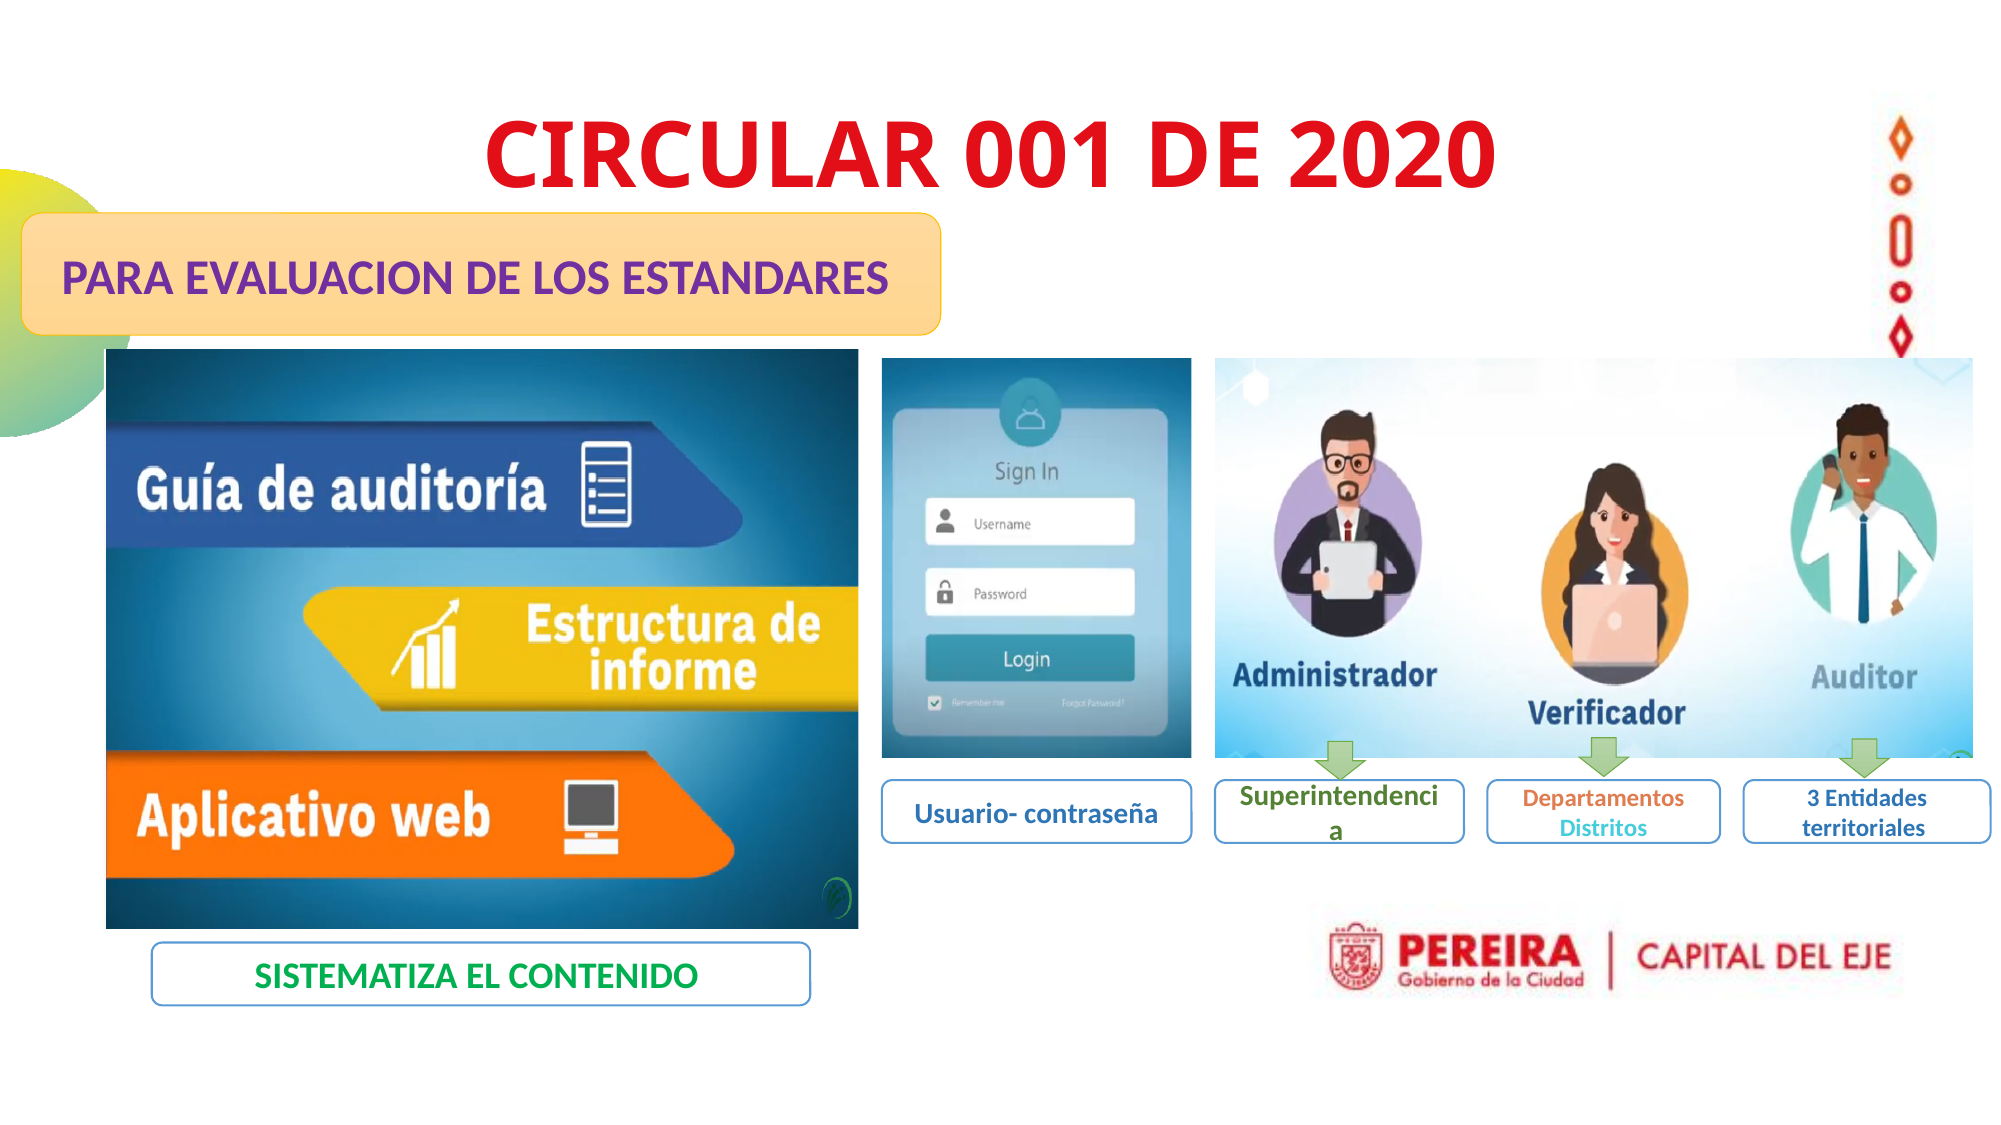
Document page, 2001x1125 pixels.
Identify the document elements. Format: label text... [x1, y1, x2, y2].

text_box [1838, 758, 1891, 779]
text_box SISTEMATIZA EL CONTENIDO [150, 941, 812, 1007]
text_box 3 Entidades territoriales [1742, 779, 1992, 844]
text_box PARA EVALUACION DE LOS ESTANDARES [136, 212, 942, 336]
text_box Departamentos Distritos [1486, 779, 1722, 844]
text_box CIRCULAR 001 DE 2020 [135, 88, 1846, 214]
text_box [1579, 758, 1629, 778]
picture [0, 0, 2001, 1125]
text_box Usuario- contraseña [880, 779, 1193, 844]
text_box [1314, 758, 1367, 781]
text_box Superintendencia [1213, 779, 1466, 844]
